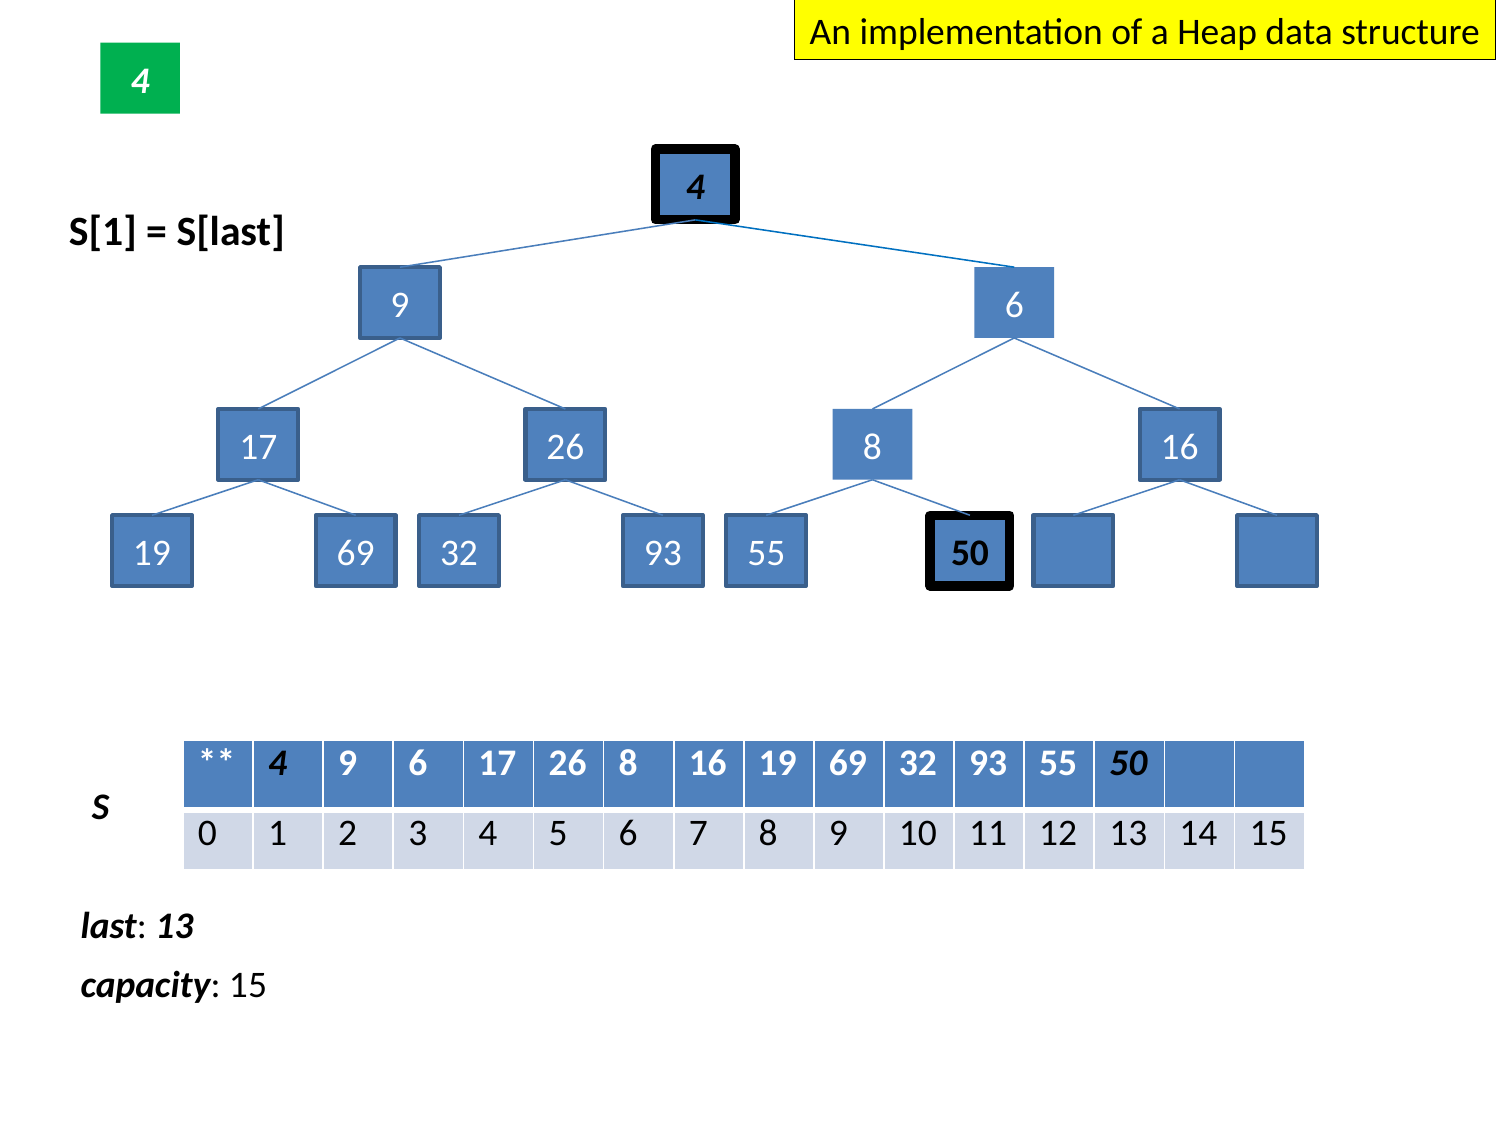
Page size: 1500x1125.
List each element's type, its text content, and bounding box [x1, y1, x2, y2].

table_cell 3 [394, 813, 463, 869]
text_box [1013, 337, 1180, 410]
table_cell 8 [745, 813, 813, 869]
table_header 69 [815, 741, 883, 807]
table_header [1165, 741, 1234, 807]
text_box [872, 337, 1013, 410]
table_cell 14 [1165, 813, 1234, 869]
table_cell 11 [955, 813, 1023, 869]
table_cell 0 [184, 813, 252, 869]
table_header 17 [464, 741, 533, 807]
text_box capacity: 15 [65, 952, 283, 1012]
table_cell 13 [1095, 813, 1164, 869]
text_box 4 [98, 41, 182, 116]
table_header 8 [604, 741, 673, 807]
table_cell 2 [324, 813, 392, 869]
text_box An implementation of a Heap data structure [794, 0, 1496, 60]
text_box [418, 408, 703, 587]
table_cell 15 [1235, 813, 1304, 869]
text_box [399, 337, 566, 410]
table_header 26 [534, 741, 603, 807]
table_cell 5 [534, 813, 603, 869]
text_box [111, 408, 396, 587]
table_cell 10 [885, 813, 953, 869]
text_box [359, 148, 1055, 339]
table_cell 4 [464, 813, 533, 869]
text_box S [77, 775, 125, 835]
table_header [1235, 741, 1304, 807]
table_header 93 [955, 741, 1023, 807]
table_cell 9 [815, 813, 883, 869]
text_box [257, 337, 399, 410]
table_header 55 [1025, 741, 1093, 807]
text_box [1033, 408, 1318, 587]
table_header 32 [885, 741, 953, 807]
table_header 50 [1095, 741, 1164, 807]
table_header 19 [745, 741, 813, 807]
table_header ** [184, 741, 252, 807]
table_cell 7 [675, 813, 743, 869]
table_header 4 [254, 741, 322, 807]
table_header 6 [394, 741, 463, 807]
table_cell 1 [254, 813, 322, 869]
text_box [726, 408, 1011, 587]
table_header 16 [675, 741, 743, 807]
text_box S[1] = S[last] [54, 196, 300, 262]
table_header 9 [324, 741, 392, 807]
table_cell 12 [1025, 813, 1093, 869]
table_cell 6 [604, 813, 673, 869]
text_box last: 13 [65, 893, 209, 952]
